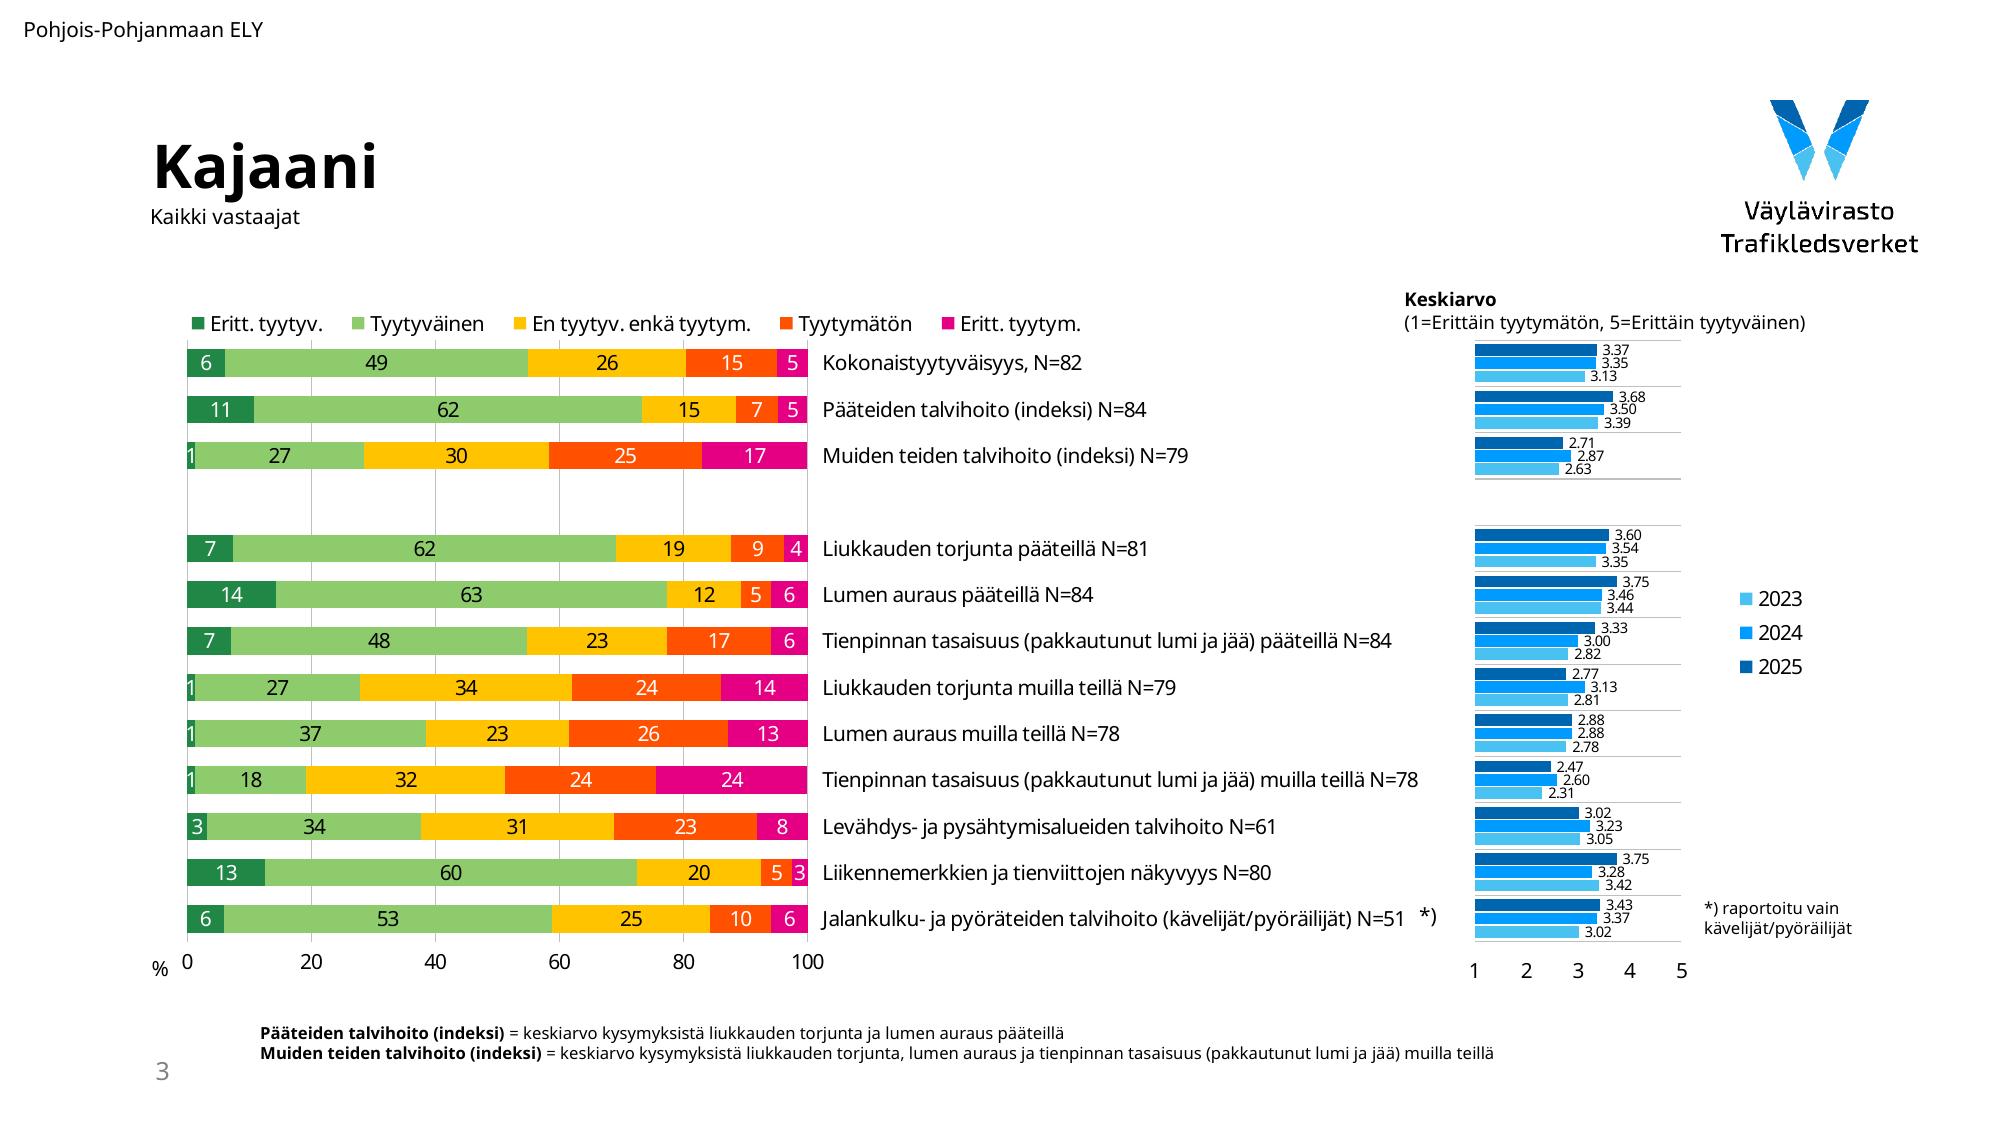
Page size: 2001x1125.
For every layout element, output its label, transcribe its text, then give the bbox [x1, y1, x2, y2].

picture [1682, 62, 1958, 292]
text_box % [136, 948, 184, 989]
text_box Keskiarvo (1=Erittäin tyytymätön, 5=Erittäin tyytyväinen) [1389, 280, 1826, 341]
chart [168, 281, 1822, 985]
text_box Pääteiden talvihoito (indeksi) = keskiarvo kysymyksistä liukkauden torjunta ja lumen auraus pääteillä Muiden teiden talvihoito (indeksi) = keskiarvo kysymyksistä liukkauden torjunta, lumen auraus ja tienpinnan tasaisuus (pakkautunut lumi ja jää) muilla teillä [245, 1015, 1520, 1094]
text_box Pohjois-Pohjanmaan ELY [8, 9, 278, 50]
text_box Kaikki vastaajat [135, 196, 315, 237]
text_box *) raportoitu vain kävelijät/pyöräilijät [1822, 890, 1868, 945]
title Kajaani [137, 59, 1555, 278]
footer [0, 1042, 675, 1103]
